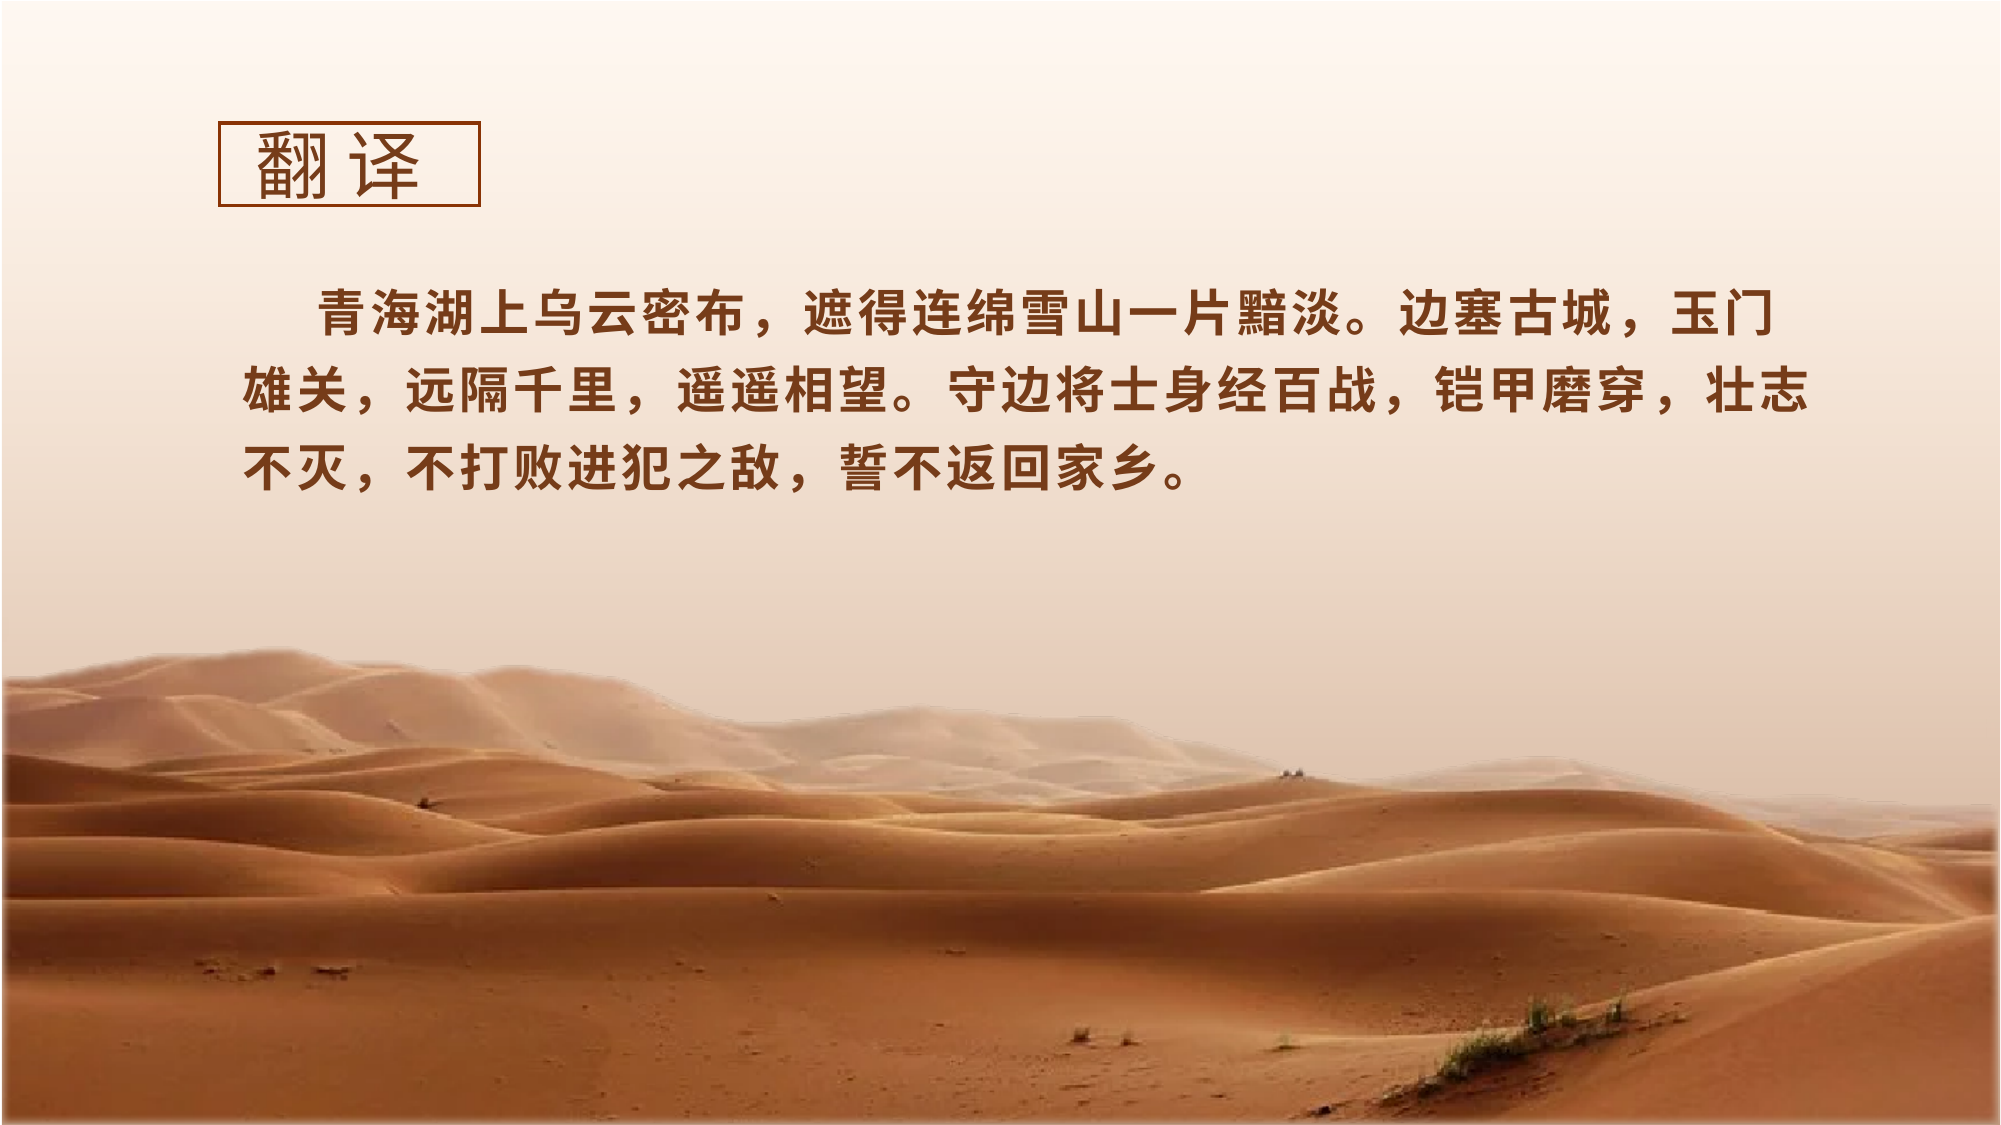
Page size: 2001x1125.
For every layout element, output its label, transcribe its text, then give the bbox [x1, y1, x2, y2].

picture [8, 624, 1991, 1117]
text_box 青海湖上乌云密布，遮得连绵雪山一片黯淡。边塞古城，玉门雄关，远隔千里，遥遥相望。守边将士身经百战，铠甲磨穿，壮志不灭，不打败进犯之敌，誓不返回家乡。 [228, 255, 1849, 505]
text_box 翻 译 [240, 111, 535, 217]
text_box [219, 122, 481, 207]
